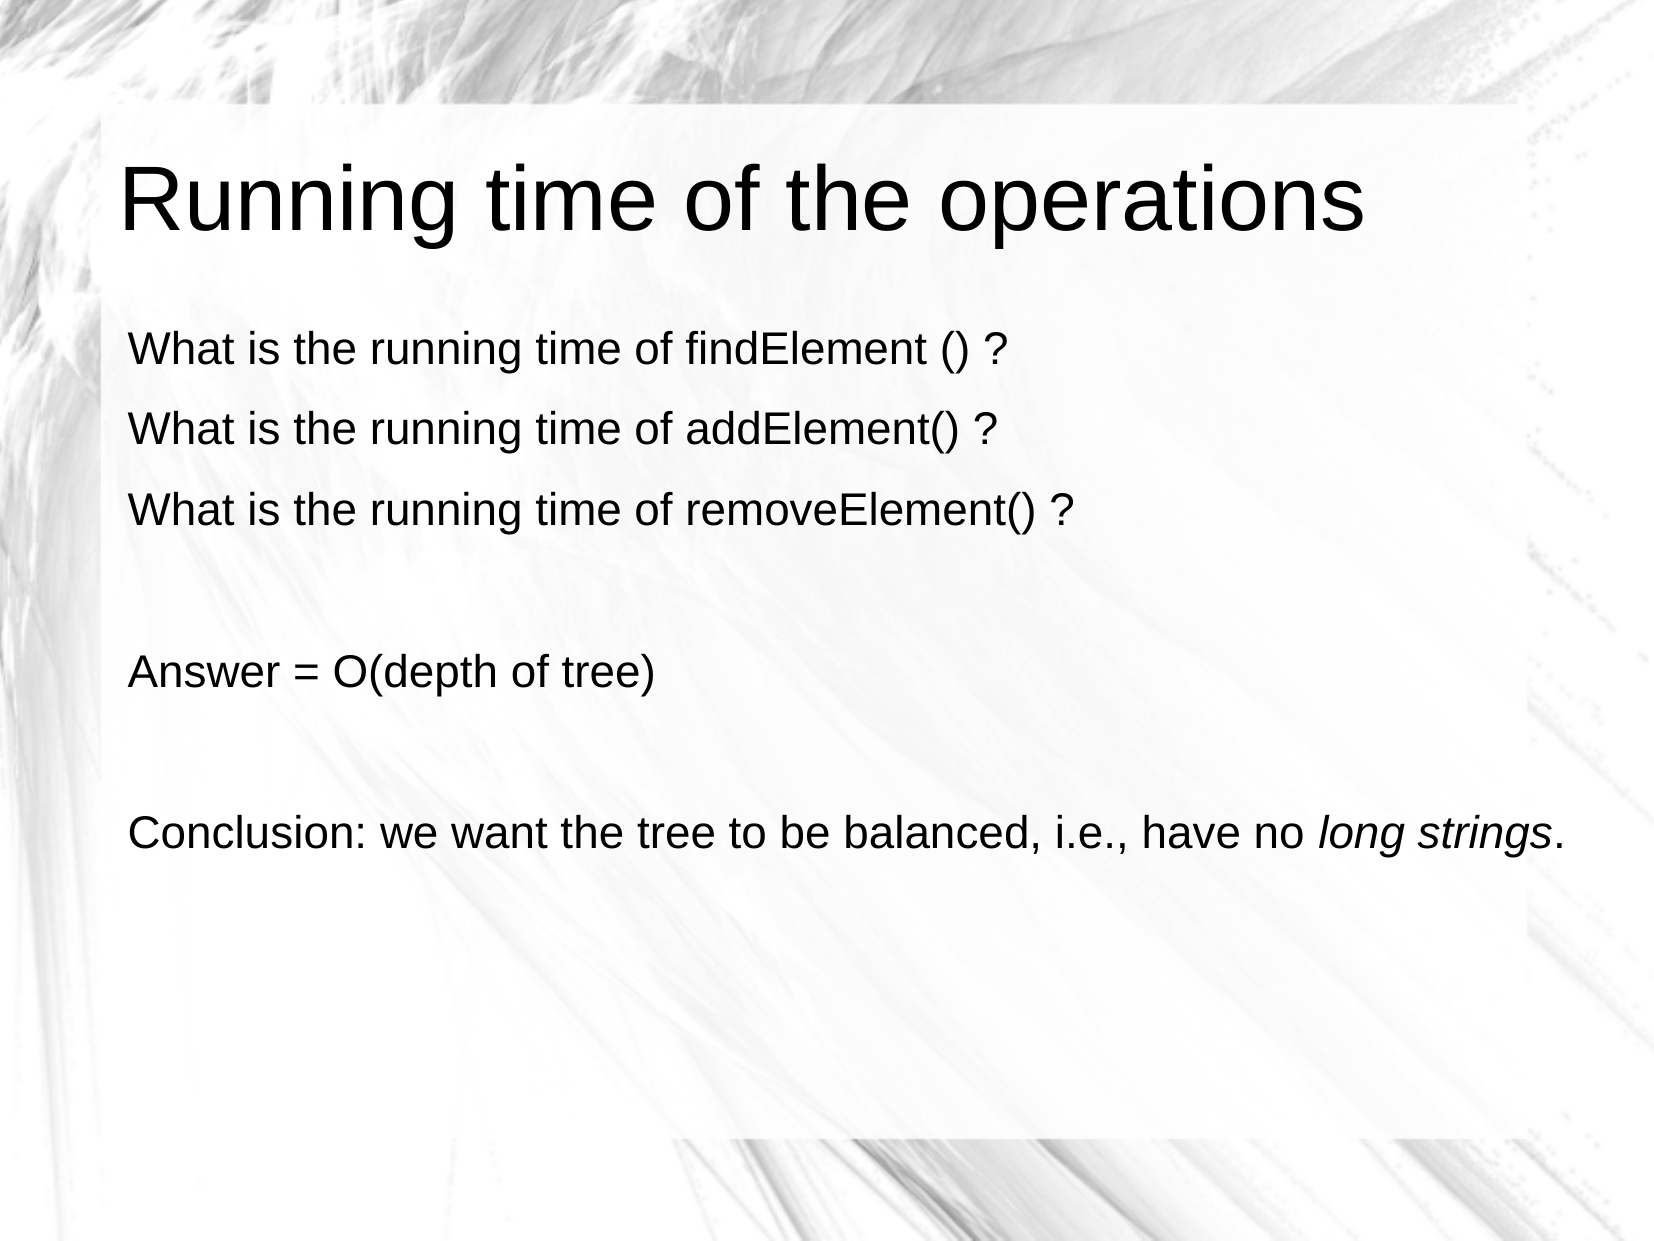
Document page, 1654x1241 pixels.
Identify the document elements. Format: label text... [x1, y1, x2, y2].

picture [0, 0, 1654, 1241]
list What is the running time of findElement () ? What is the running time of addElement() ? What is the running time of removeElement() ? Answer = O(depth of tree) Conclusion: we want the tree to be balanced, i.e., have no long strings. [118, 319, 1571, 1109]
title Running time of the operations [118, 93, 1506, 299]
